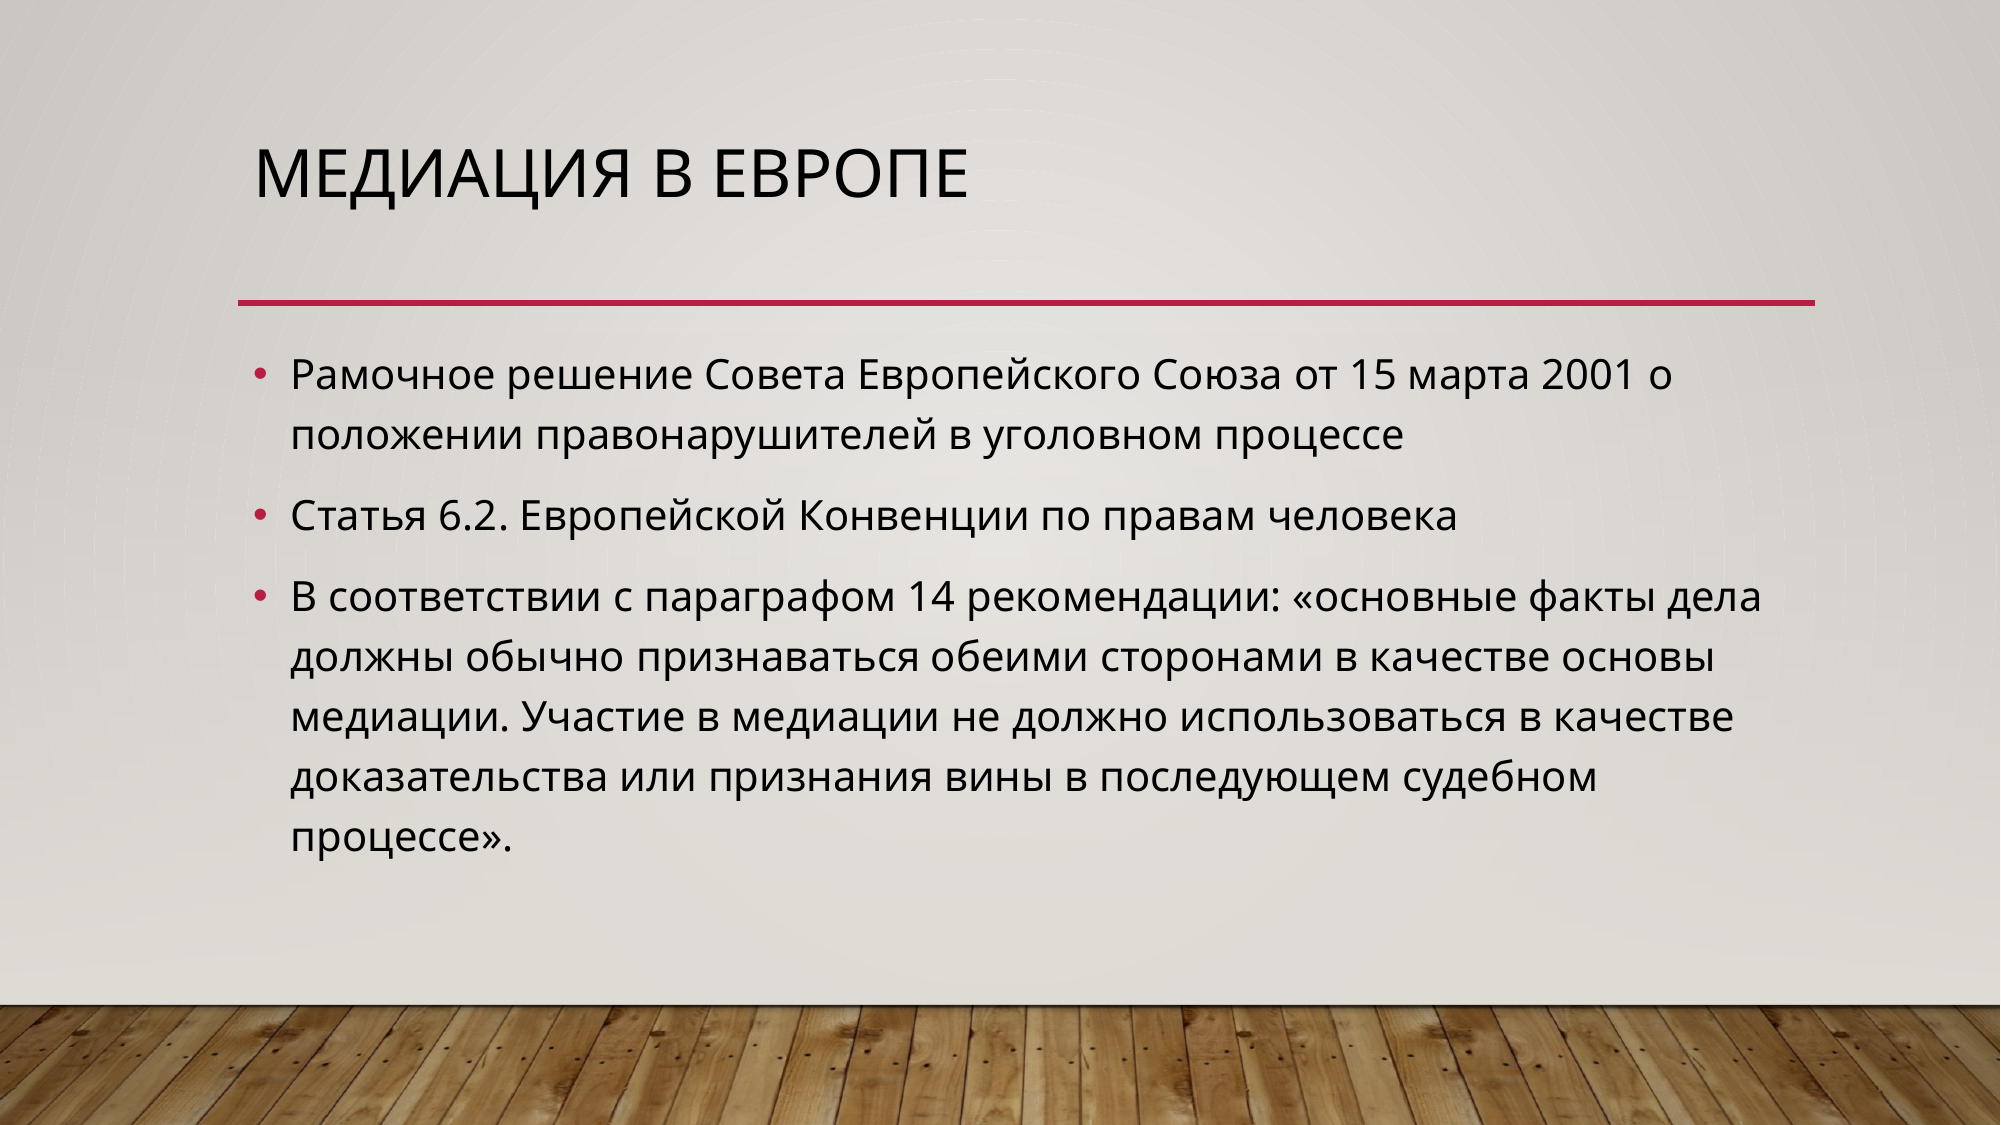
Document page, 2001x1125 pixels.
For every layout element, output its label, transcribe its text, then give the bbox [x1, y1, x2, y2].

title Медиация в Европе [238, 131, 1814, 305]
list Рамочное решение Совета Европейского Союза от 15 марта 2001 о положении правонарушителей в уголовном процессе Статья 6.2. Европейской Конвенции по правам человека В соответствии с параграфом 14 рекомендации: «основные факты дела должны обычно признаваться обеими сторонами в качестве основы медиации. Участие в медиации не должно использоваться в качестве доказательства или признания вины в последующем судебном процессе». [238, 330, 1814, 897]
picture [0, 1005, 2000, 1125]
